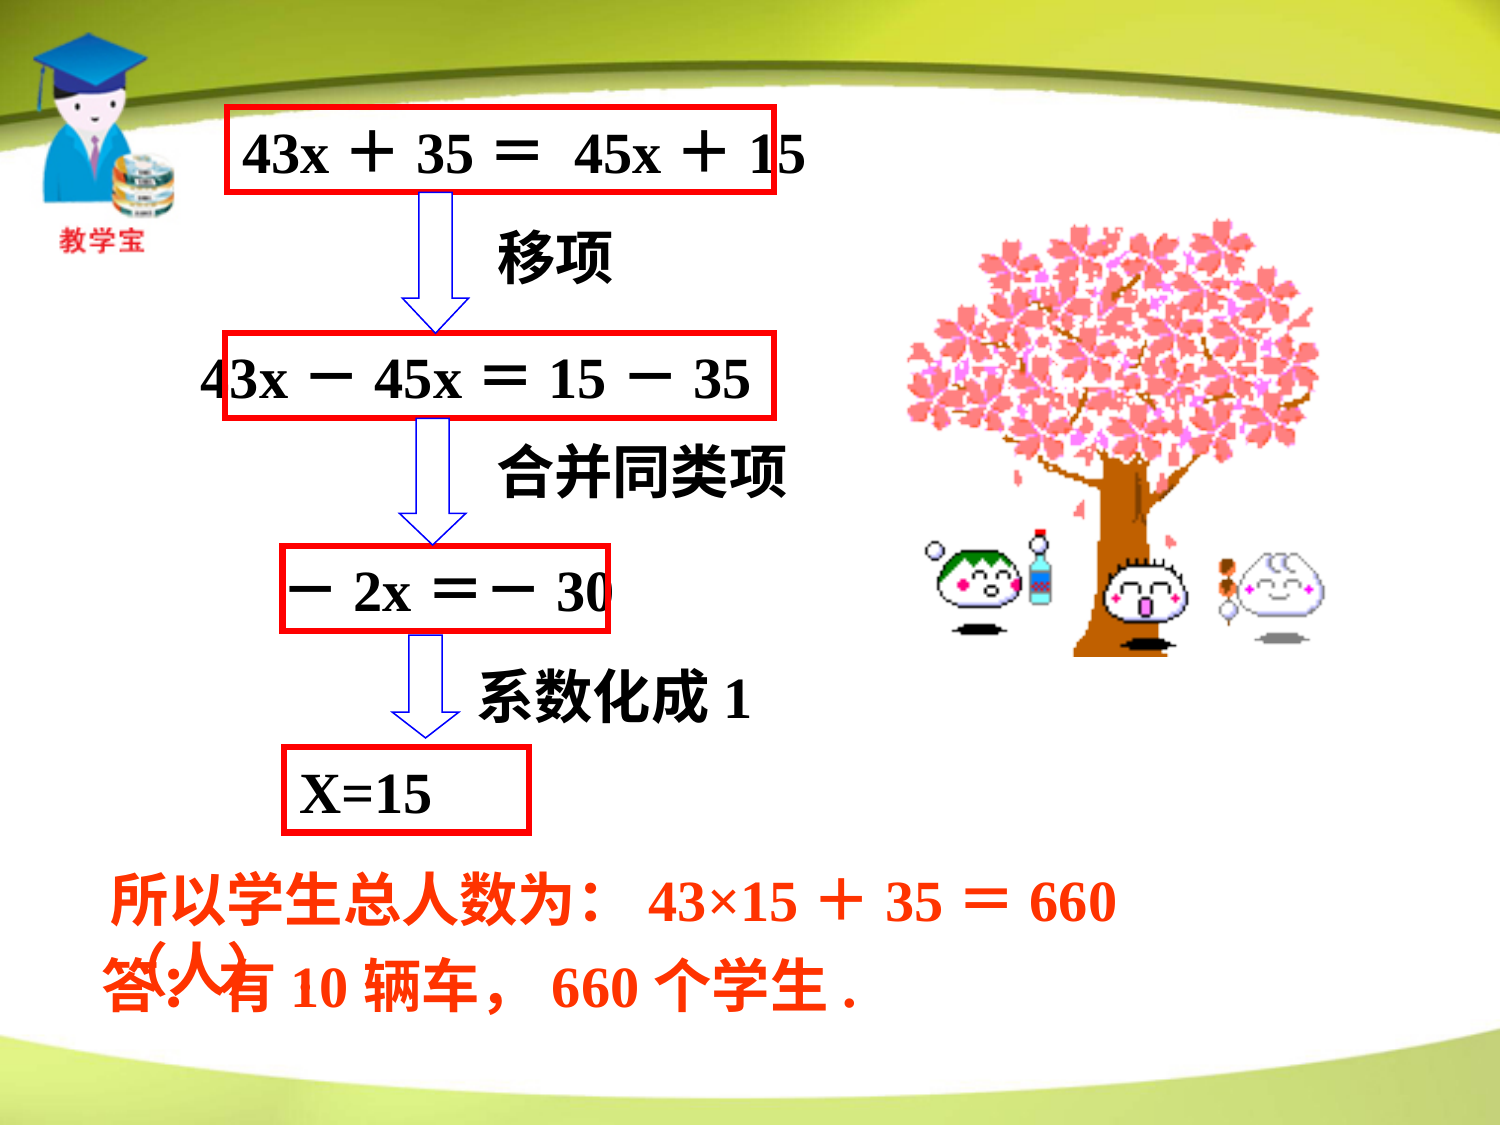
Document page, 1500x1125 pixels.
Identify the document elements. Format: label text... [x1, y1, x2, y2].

text_box X=15 [284, 747, 529, 833]
text_box [392, 640, 459, 738]
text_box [282, 545, 612, 633]
text_box 合并同类项 [481, 427, 803, 513]
text_box 答：有10辆车，660个学生. [87, 941, 972, 1027]
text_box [227, 106, 898, 193]
text_box [399, 427, 466, 544]
text_box 系数化成1 [461, 652, 834, 738]
text_box 所以学生总人数为：43×15＋35＝660（人）. [95, 856, 1341, 1011]
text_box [224, 332, 775, 419]
text_box 移项 [482, 213, 794, 299]
text_box [402, 201, 469, 331]
picture [0, 0, 1500, 1125]
